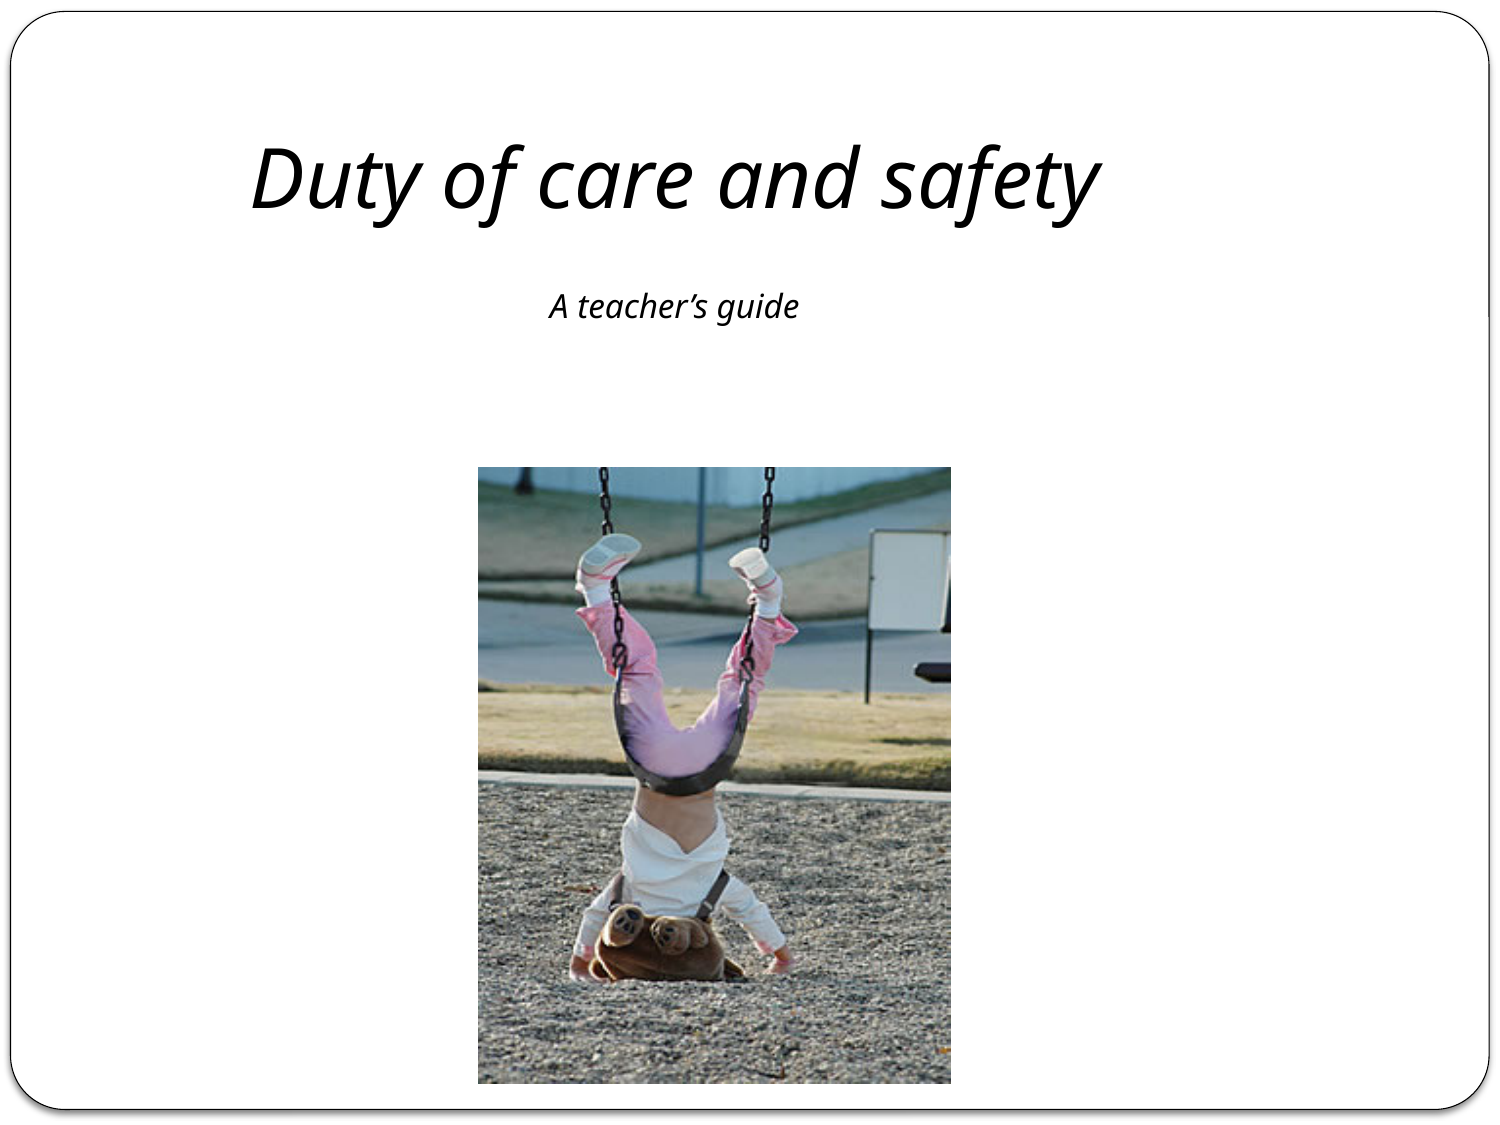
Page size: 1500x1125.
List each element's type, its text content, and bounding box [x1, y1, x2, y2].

picture [478, 467, 951, 1084]
list A teacher’s guide [0, 262, 1350, 338]
title Duty of care and safety [0, 45, 1350, 233]
